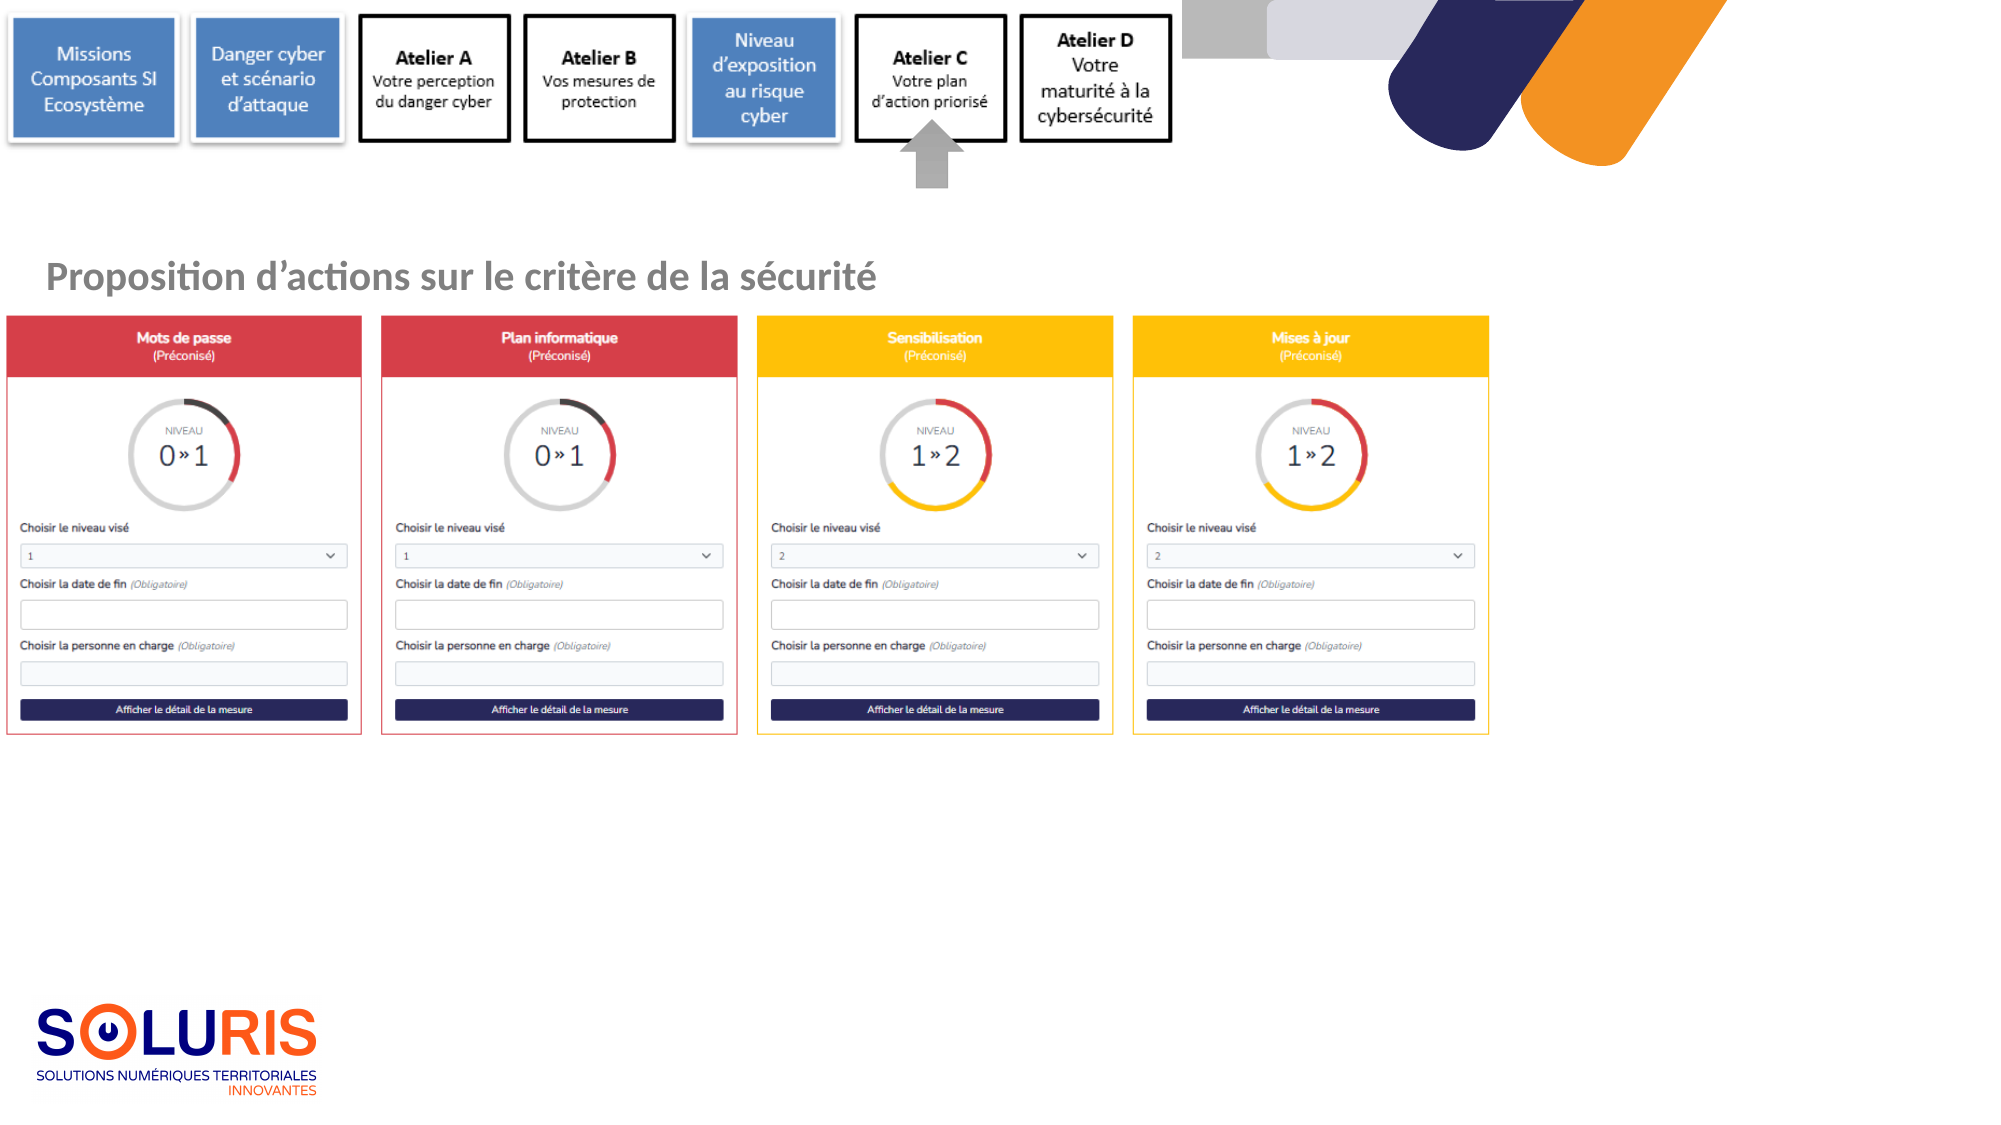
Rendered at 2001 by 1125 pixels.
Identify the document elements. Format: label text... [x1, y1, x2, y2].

picture [0, 307, 1500, 738]
text_box Proposition d’actions sur le critère de la sécurité [31, 241, 1105, 307]
picture [0, 0, 1182, 154]
text_box [915, 154, 949, 189]
picture [30, 995, 322, 1105]
